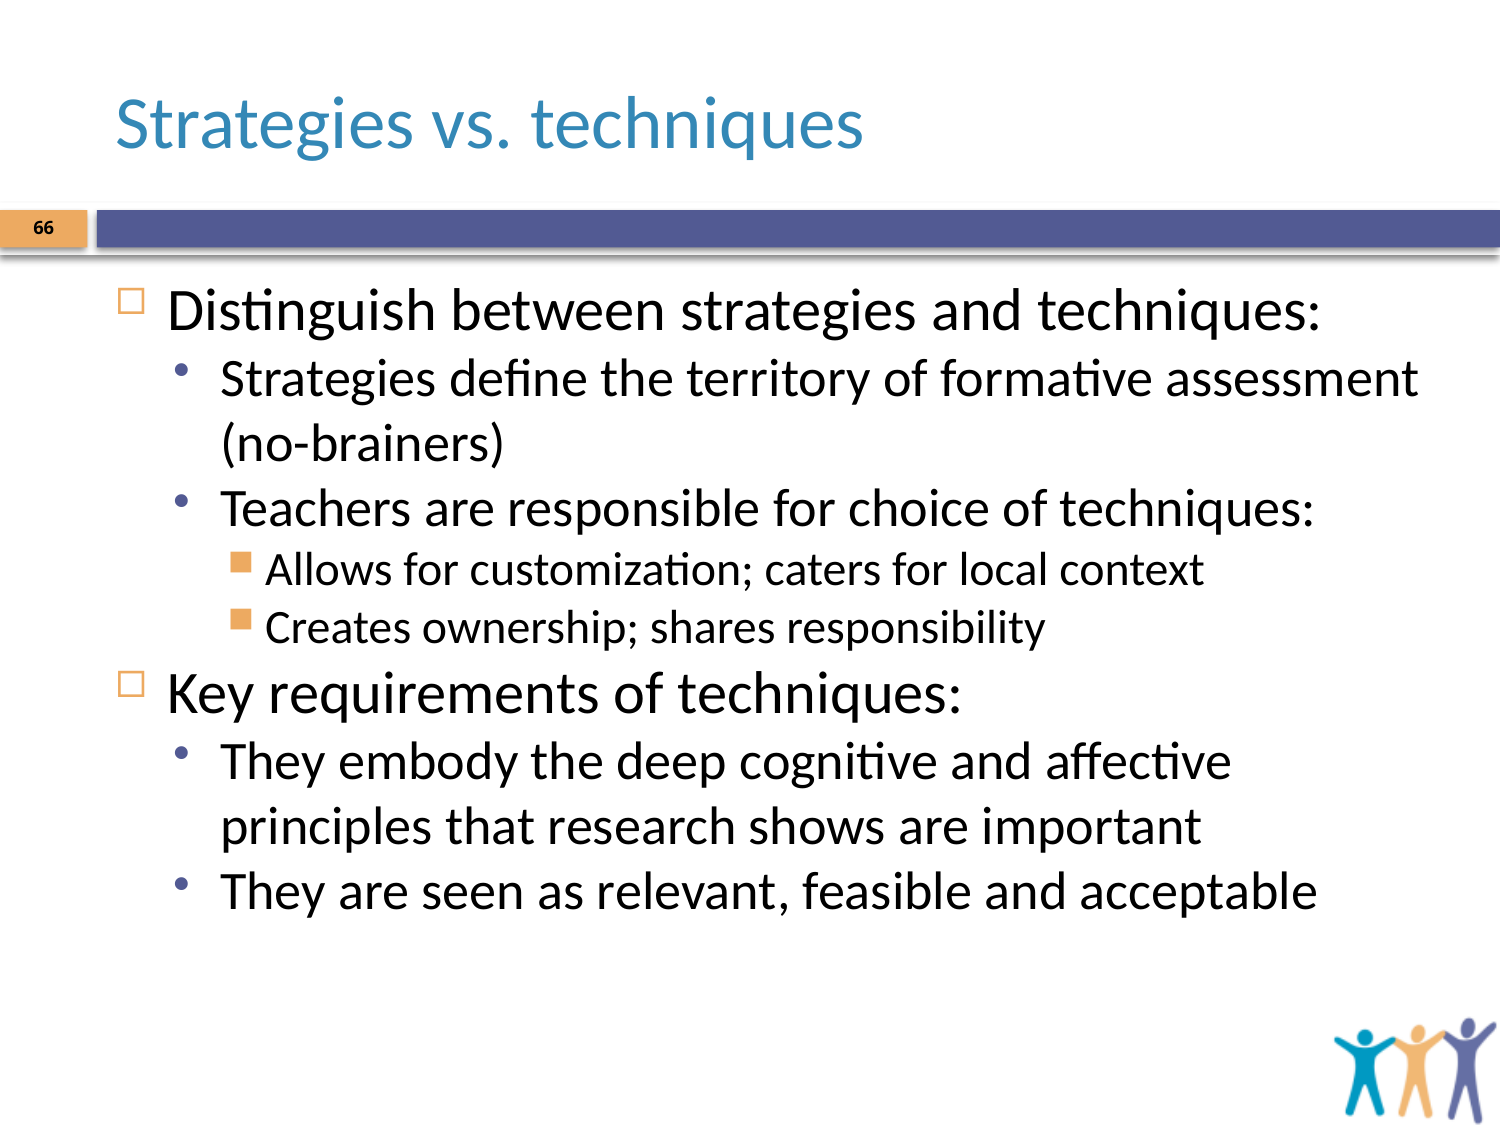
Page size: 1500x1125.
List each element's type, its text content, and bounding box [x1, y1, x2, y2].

title Strategies vs. techniques [100, 37, 1438, 200]
slide_number 66 [0, 208, 88, 249]
list Distinguish between strategies and techniques: Strategies define the territory of formative assessment (no-brainers) Teachers are responsible for choice of techniques: Allows for customization; caters for local context Creates ownership; shares responsibility Key requirements of techniques: They embody the deep cognitive and affective principles that research shows are important They are seen as relevant, feasible and acceptable [100, 262, 1438, 1000]
